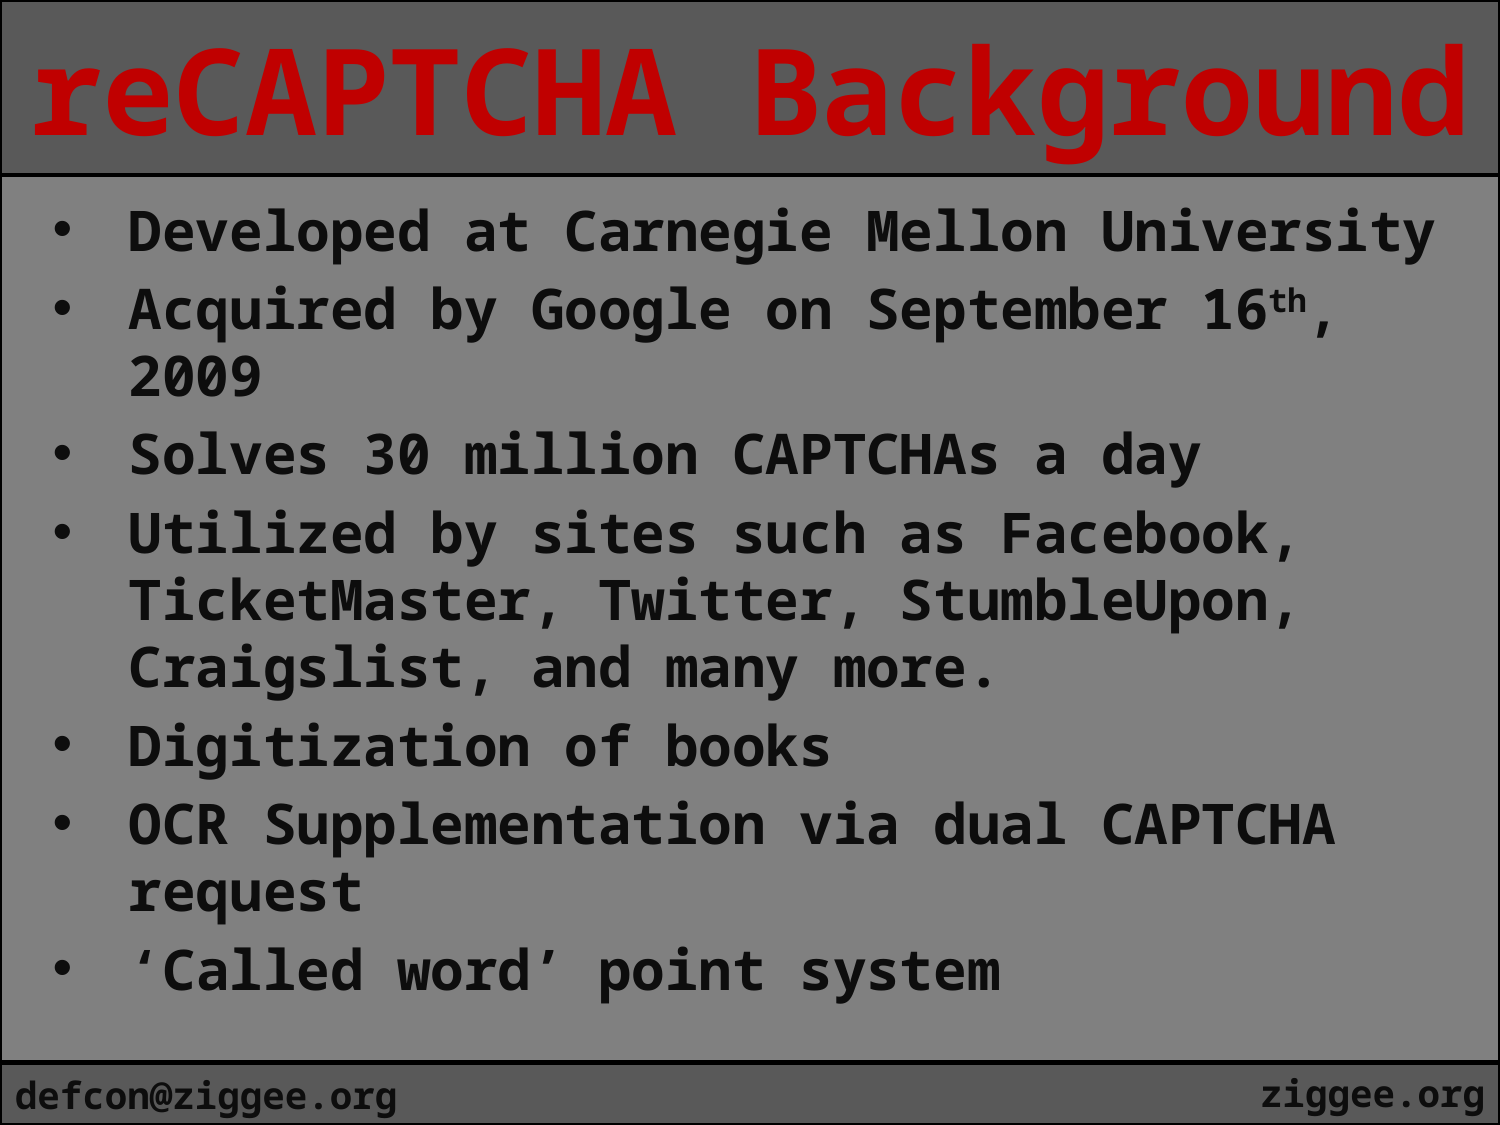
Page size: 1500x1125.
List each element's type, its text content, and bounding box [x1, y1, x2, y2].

text_box [0, 1060, 1500, 1125]
subtitle Developed at Carnegie Mellon University Acquired by Google on September 16th, 2009 Solves 30 million CAPTCHAs a day Utilized by sites such as Facebook, TicketMaster, Twitter, StumbleUpon, Craigslist, and many more. Digitization of books OCR Supplementation via dual CAPTCHA request ‘Called word’ point system [37, 187, 1463, 1060]
text_box defcon@ziggee.org [0, 1064, 463, 1125]
text_box reCAPTCHA Background [0, 0, 1500, 175]
text_box ziggee.org [1187, 1062, 1500, 1123]
text_box [0, 177, 1500, 1060]
